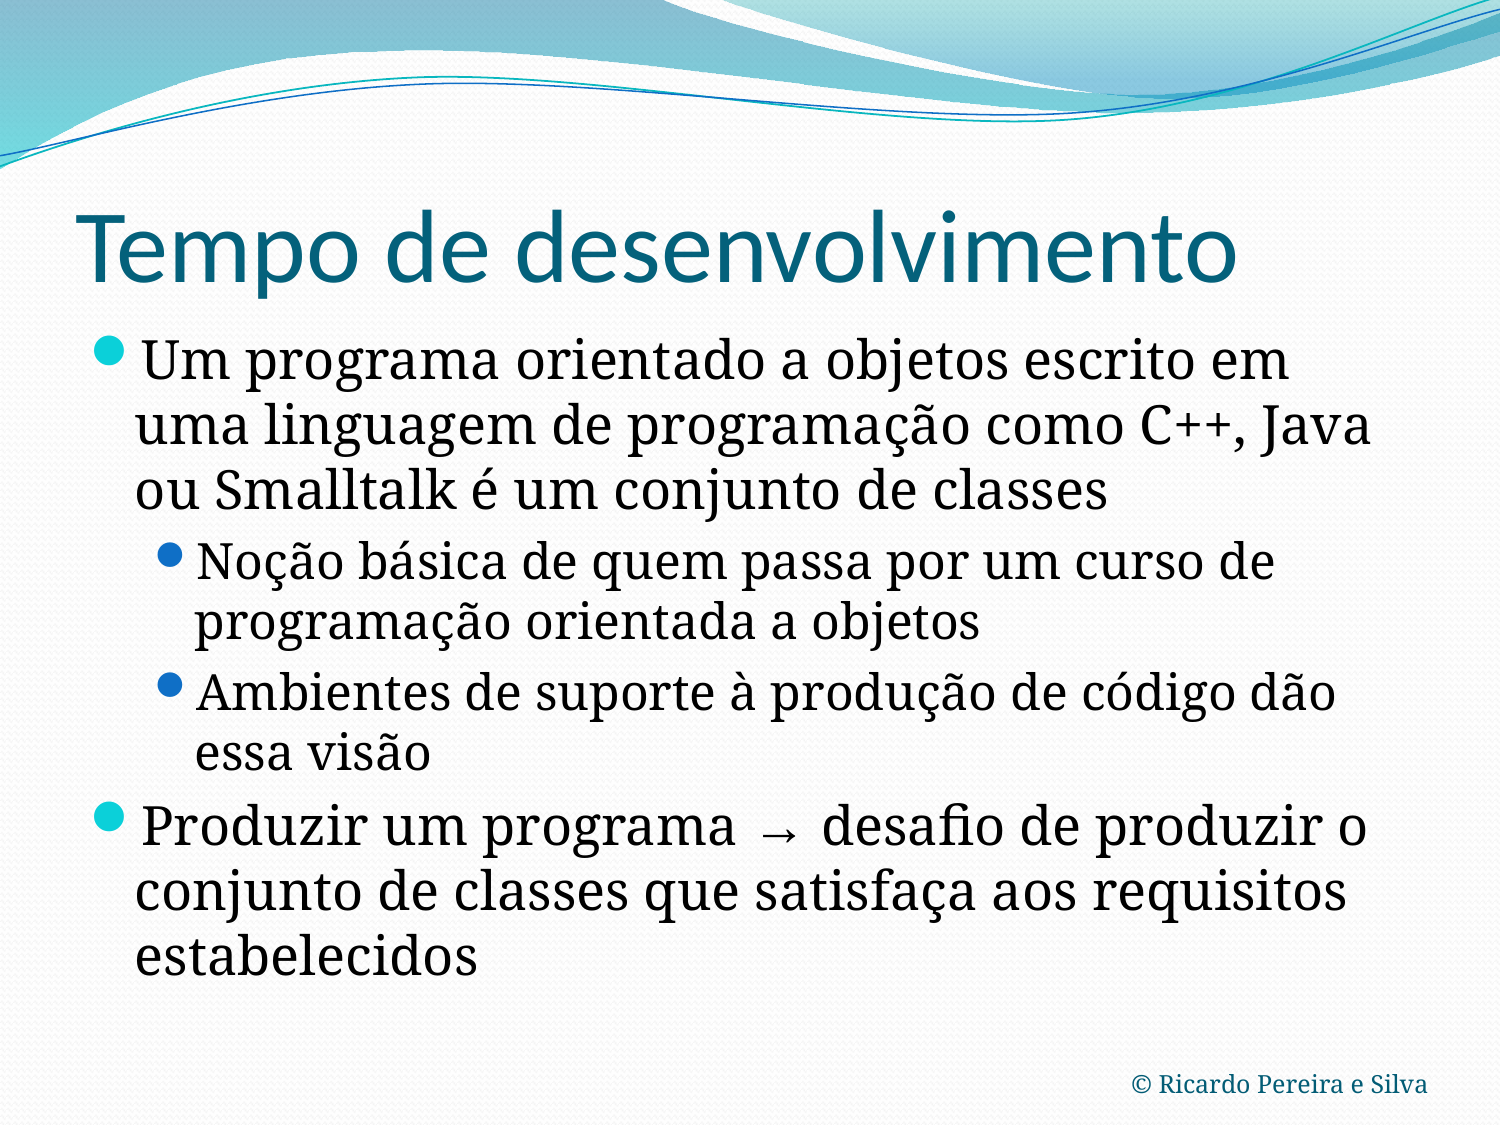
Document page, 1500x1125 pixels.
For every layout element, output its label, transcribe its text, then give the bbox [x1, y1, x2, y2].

list Um programa orientado a objetos escrito em uma linguagem de programação como C++, Java ou Smalltalk é um conjunto de classes Noção básica de quem passa por um curso de programação orientada a objetos Ambientes de suporte à produção de código dão essa visão Produzir um programa → desafio de produzir o conjunto de classes que satisfaça aos requisitos estabelecidos [75, 317, 1425, 1038]
footer © Ricardo Pereira e Silva [1101, 1042, 1429, 1103]
title Tempo de desenvolvimento [75, 115, 1425, 303]
